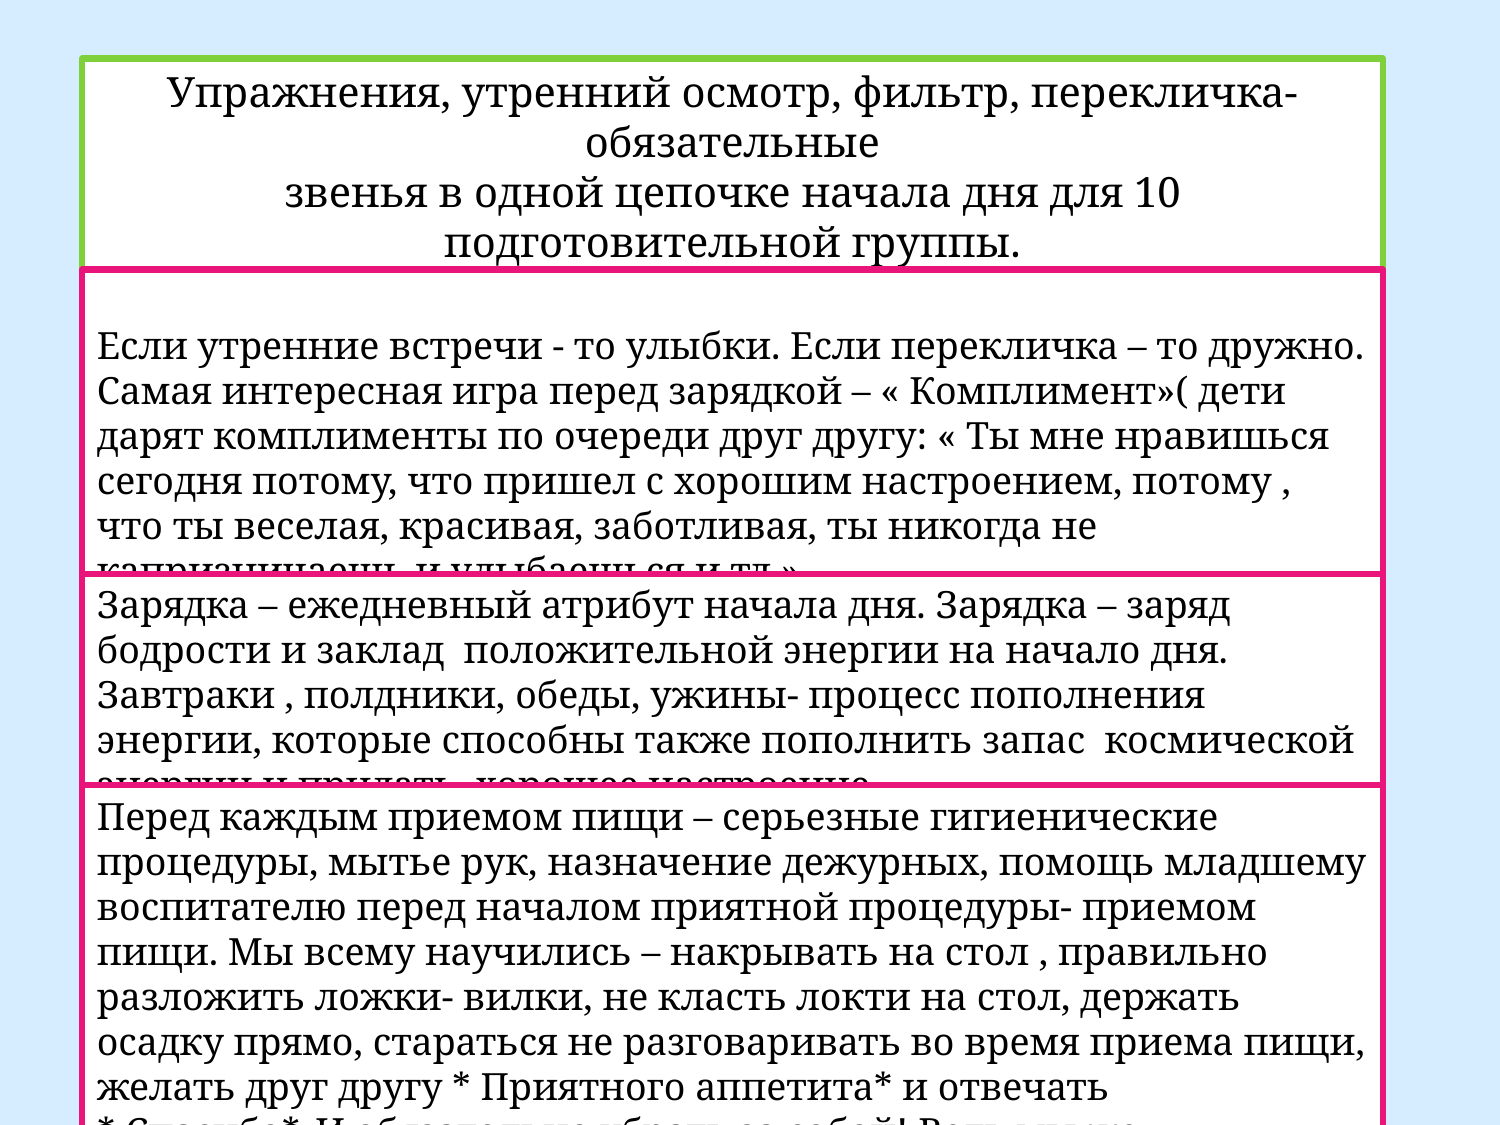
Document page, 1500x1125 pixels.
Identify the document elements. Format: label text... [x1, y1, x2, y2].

text_box Зарядка – ежедневный атрибут начала дня. Зарядка – заряд бодрости и заклад положительной энергии на начало дня. Завтраки , полдники, обеды, ужины- процесс пополнения энергии, которые способны также пополнить запас космической энергии и придать хорошее настроение. [79, 571, 1386, 782]
text_box Перед каждым приемом пищи – серьезные гигиенические процедуры, мытье рук, назначение дежурных, помощь младшему воспитателю перед началом приятной процедуры- приемом пищи. Мы всему научились – накрывать на стол , правильно разложить ложки- вилки, не класть локти на стол, держать осадку прямо, стараться не разговаривать во время приема пищи, желать друг другу * Приятного аппетита* и отвечать * Спасибо*. И обязательно убрать за собой! Ведь мы же- выпускники!!! [79, 782, 1386, 1125]
text_box Упражнения, утренний осмотр, фильтр, перекличка- обязательные звенья в одной цепочке начала дня для 10 подготовительной группы. [79, 55, 1386, 267]
text_box Если утренние встречи - то улыбки. Если перекличка – то дружно. Самая интересная игра перед зарядкой – « Комплимент»( дети дарят комплименты по очереди друг другу: « Ты мне нравишься сегодня потому, что пришел с хорошим настроением, потому , что ты веселая, красивая, заботливая, ты никогда не капризничаешь и улыбаешься и тд.». [79, 266, 1386, 571]
